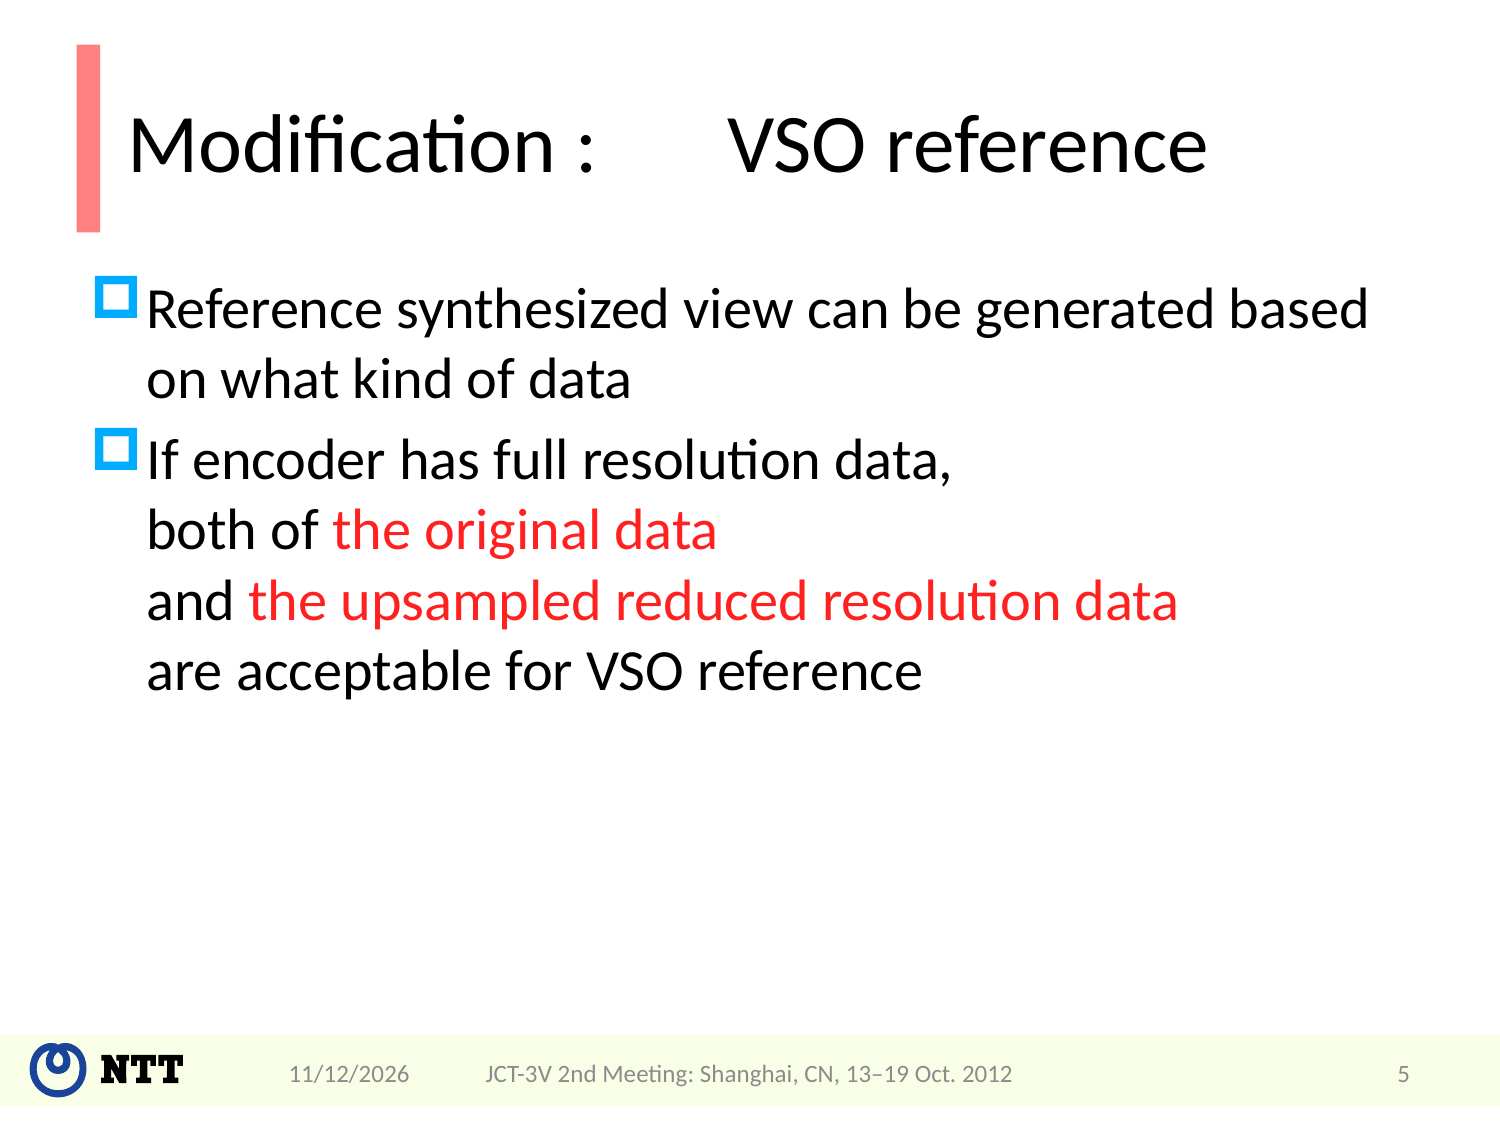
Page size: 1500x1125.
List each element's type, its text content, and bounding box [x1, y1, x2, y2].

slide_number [75, 1042, 425, 1103]
footer JCT-3V 2nd Meeting: Shanghai, CN, 13–19 Oct. 2012 [454, 1042, 1046, 1103]
slide_number 5 [1074, 1042, 1425, 1103]
title Modification : VSO reference [112, 45, 1425, 233]
list Reference synthesized view can be generated based on what kind of data If encoder has full resolution data, both of the original data and the upsampled reduced resolution data are acceptable for VSO reference [75, 262, 1425, 1005]
